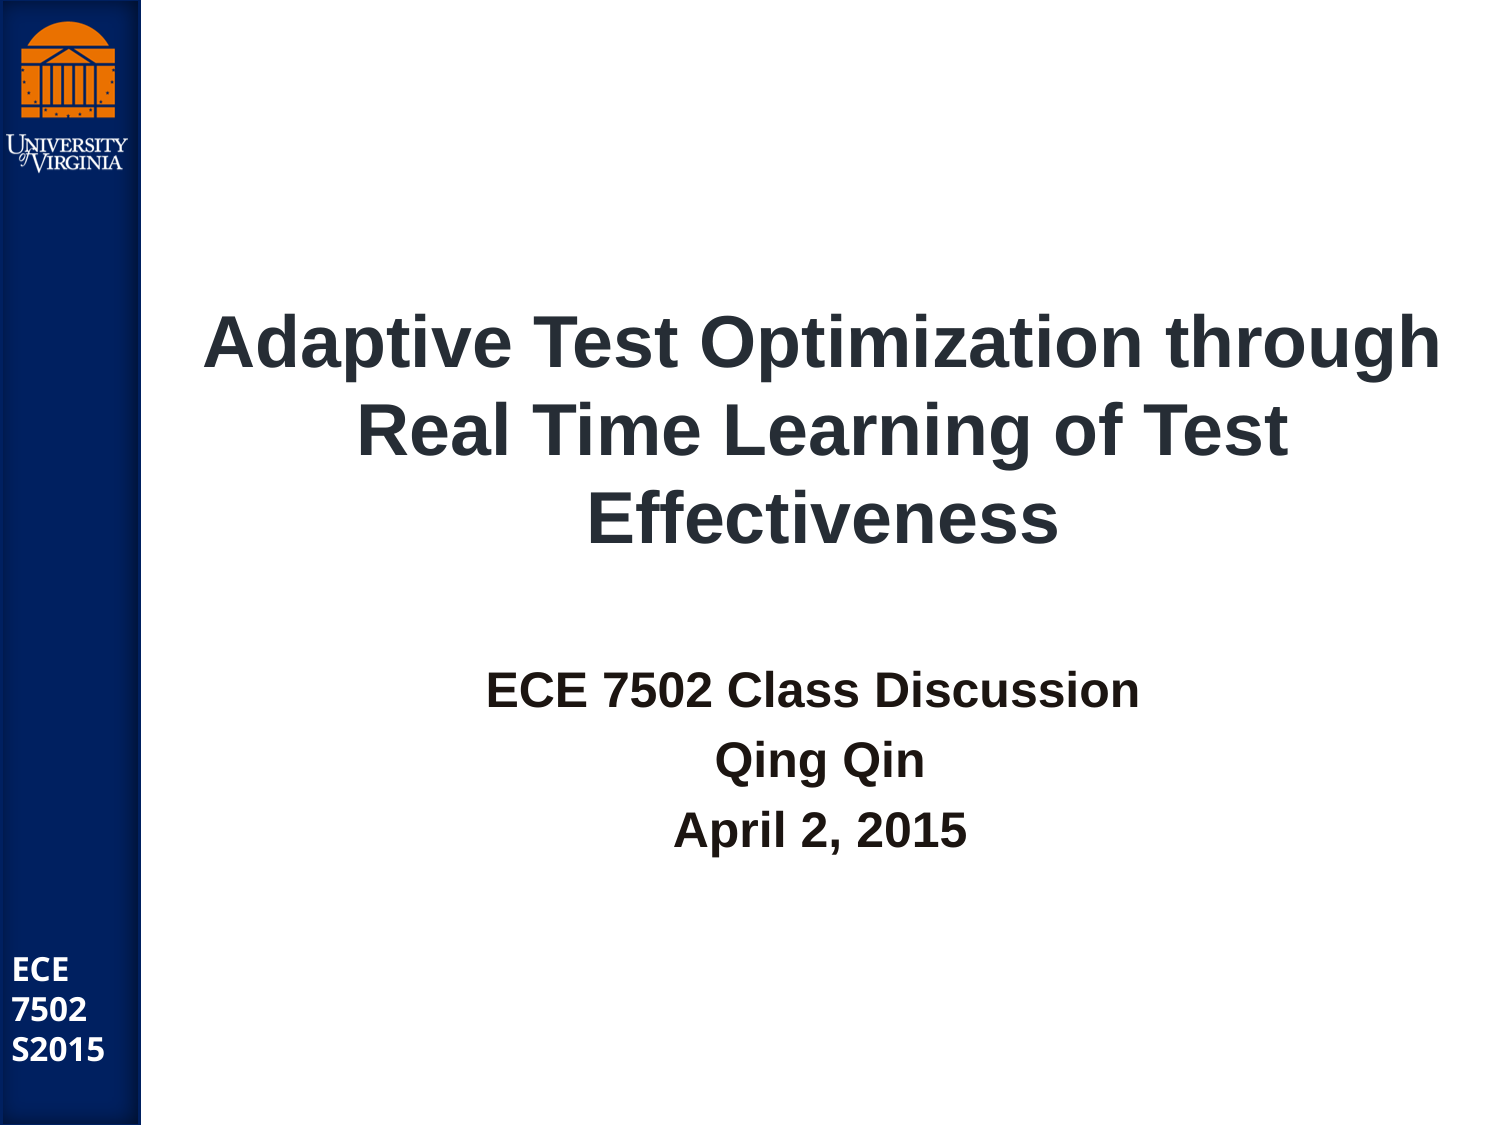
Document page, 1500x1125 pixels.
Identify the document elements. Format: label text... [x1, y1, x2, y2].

picture [0, 0, 141, 1125]
subtitle ECE 7502 Class Discussion Qing Qin April 2, 2015 [140, 650, 1500, 1050]
title Adaptive Test Optimization through Real Time Learning of Test Effectiveness [147, 284, 1500, 566]
